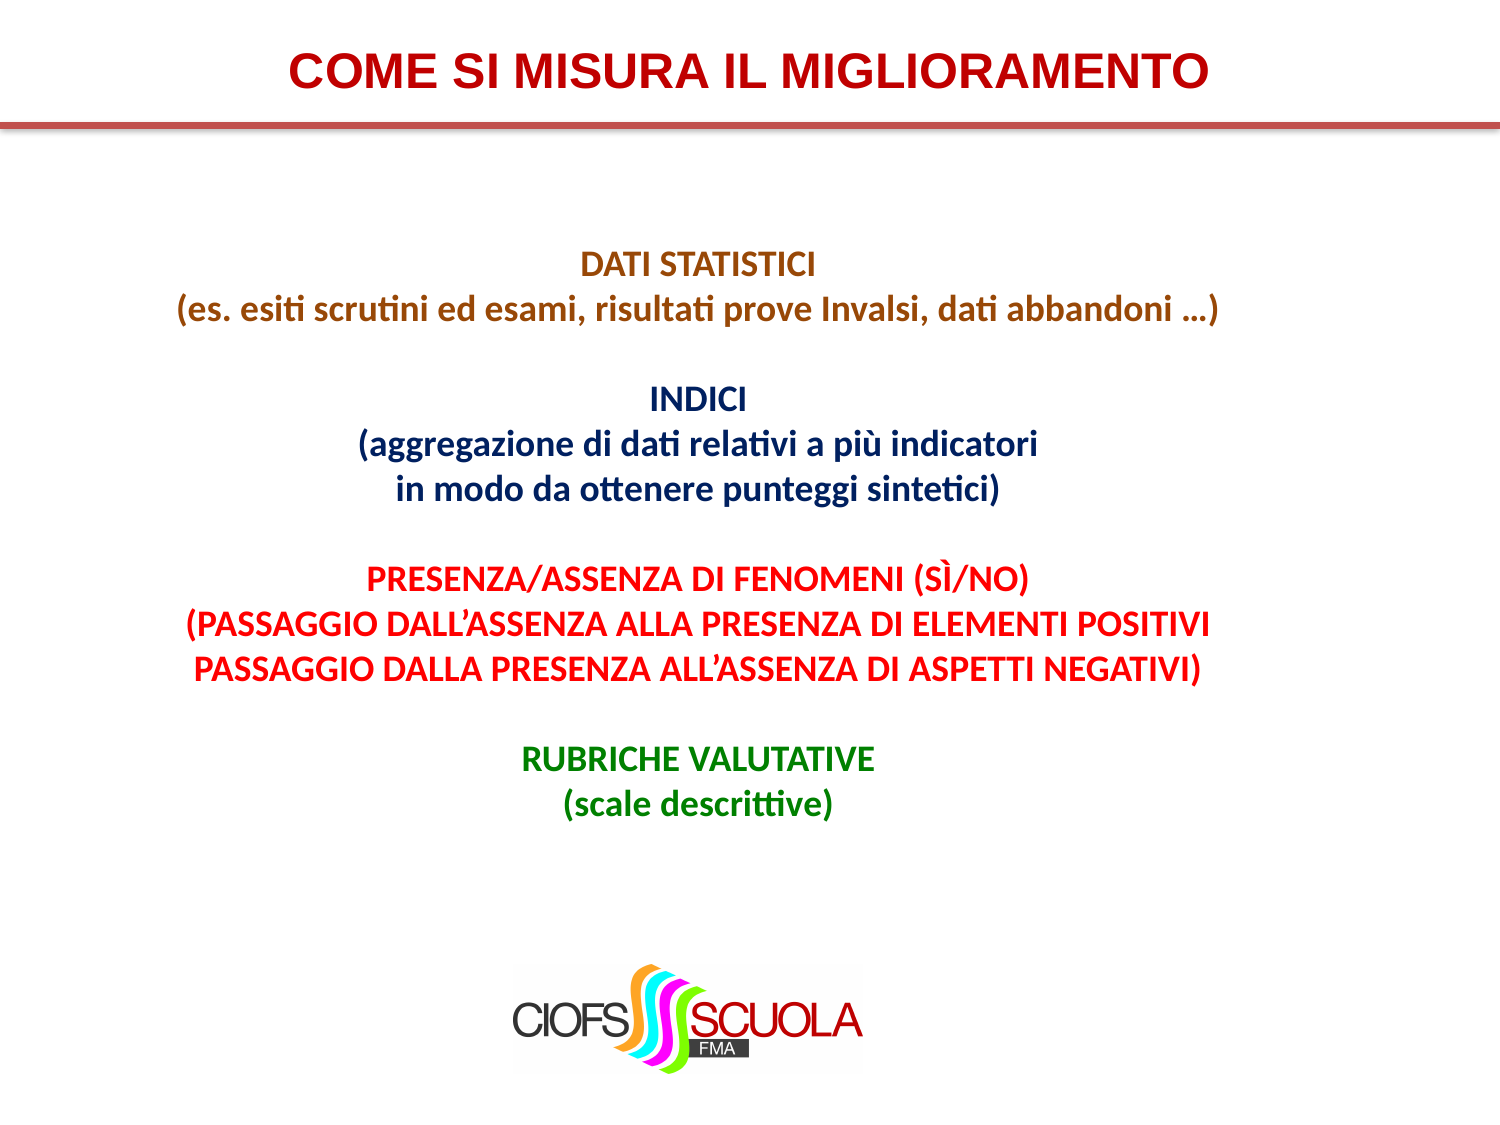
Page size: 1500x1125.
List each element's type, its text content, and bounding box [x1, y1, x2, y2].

picture [513, 963, 863, 1074]
text_box DATI STATISTICI (es. esiti scrutini ed esami, risultati prove Invalsi, dati abbandoni …) INDICI (aggregazione di dati relativi a più indicatori in modo da ottenere punteggi sintetici) PRESENZA/ASSENZA DI FENOMENI (SÌ/NO) (PASSAGGIO DALL’ASSENZA ALLA PRESENZA DI ELEMENTI POSITIVI PASSAGGIO DALLA PRESENZA ALL’ASSENZA DI ASPETTI NEGATIVI) RUBRICHE VALUTATIVE (scale descrittive) [112, 231, 1294, 832]
text_box COME SI MISURA IL MIGLIORAMENTO [29, 30, 1471, 106]
